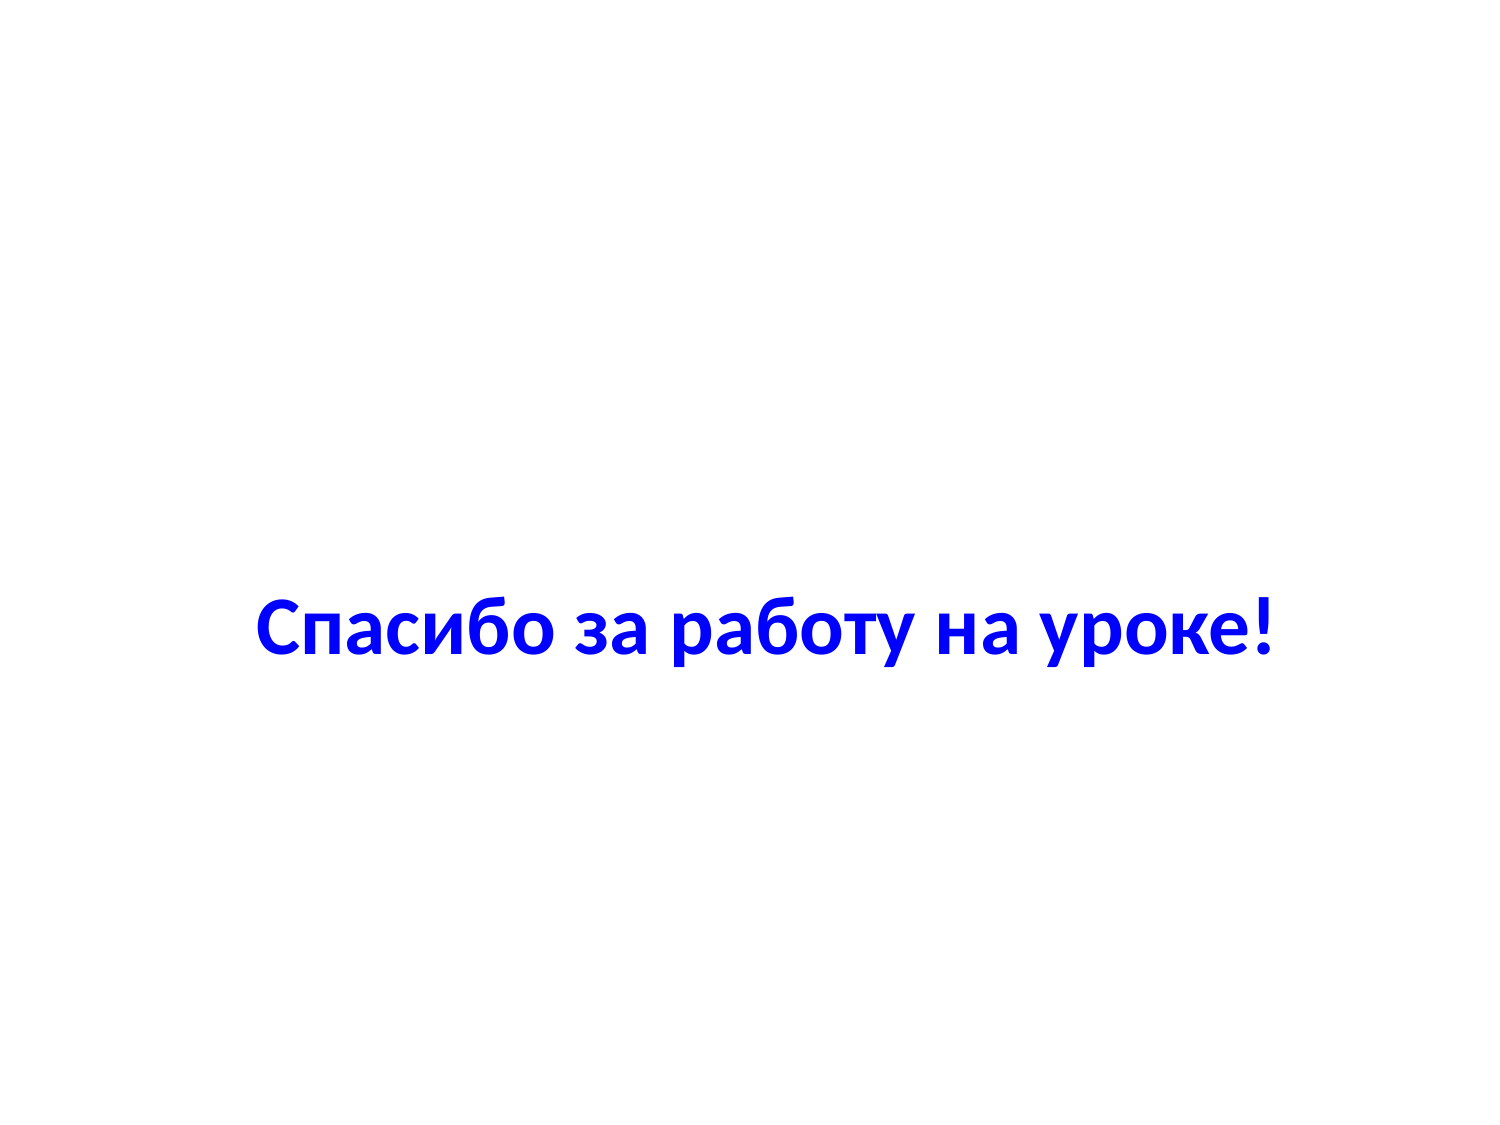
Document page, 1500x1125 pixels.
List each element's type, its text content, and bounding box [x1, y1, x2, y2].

text_box Спасибо за работу на уроке! [17, 491, 1500, 669]
